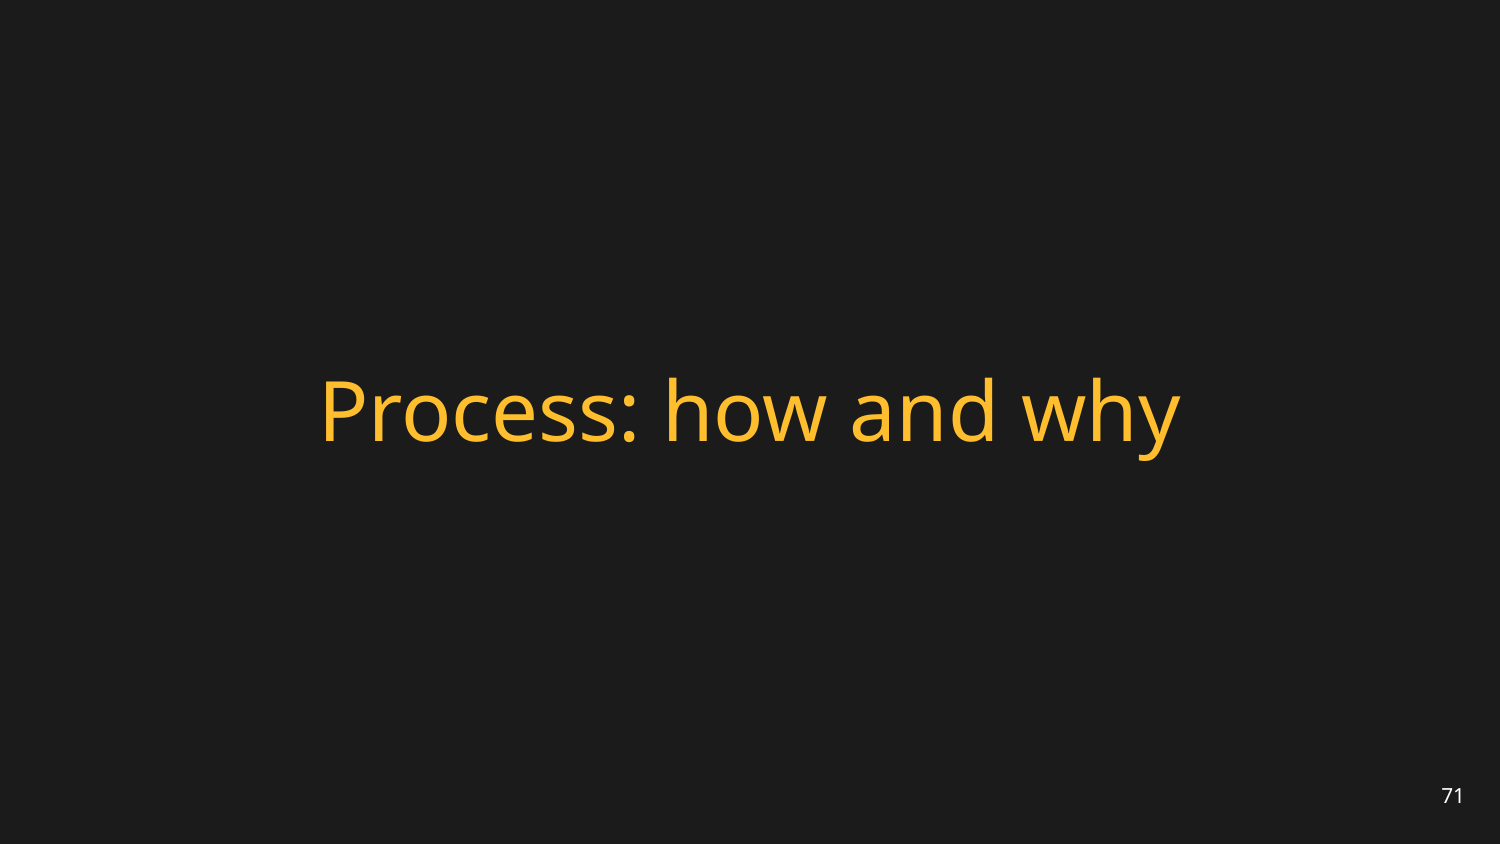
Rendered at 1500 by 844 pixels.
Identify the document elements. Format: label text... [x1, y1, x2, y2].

title Process: how and why [51, 72, 1449, 753]
slide_number 71 [1389, 764, 1480, 830]
